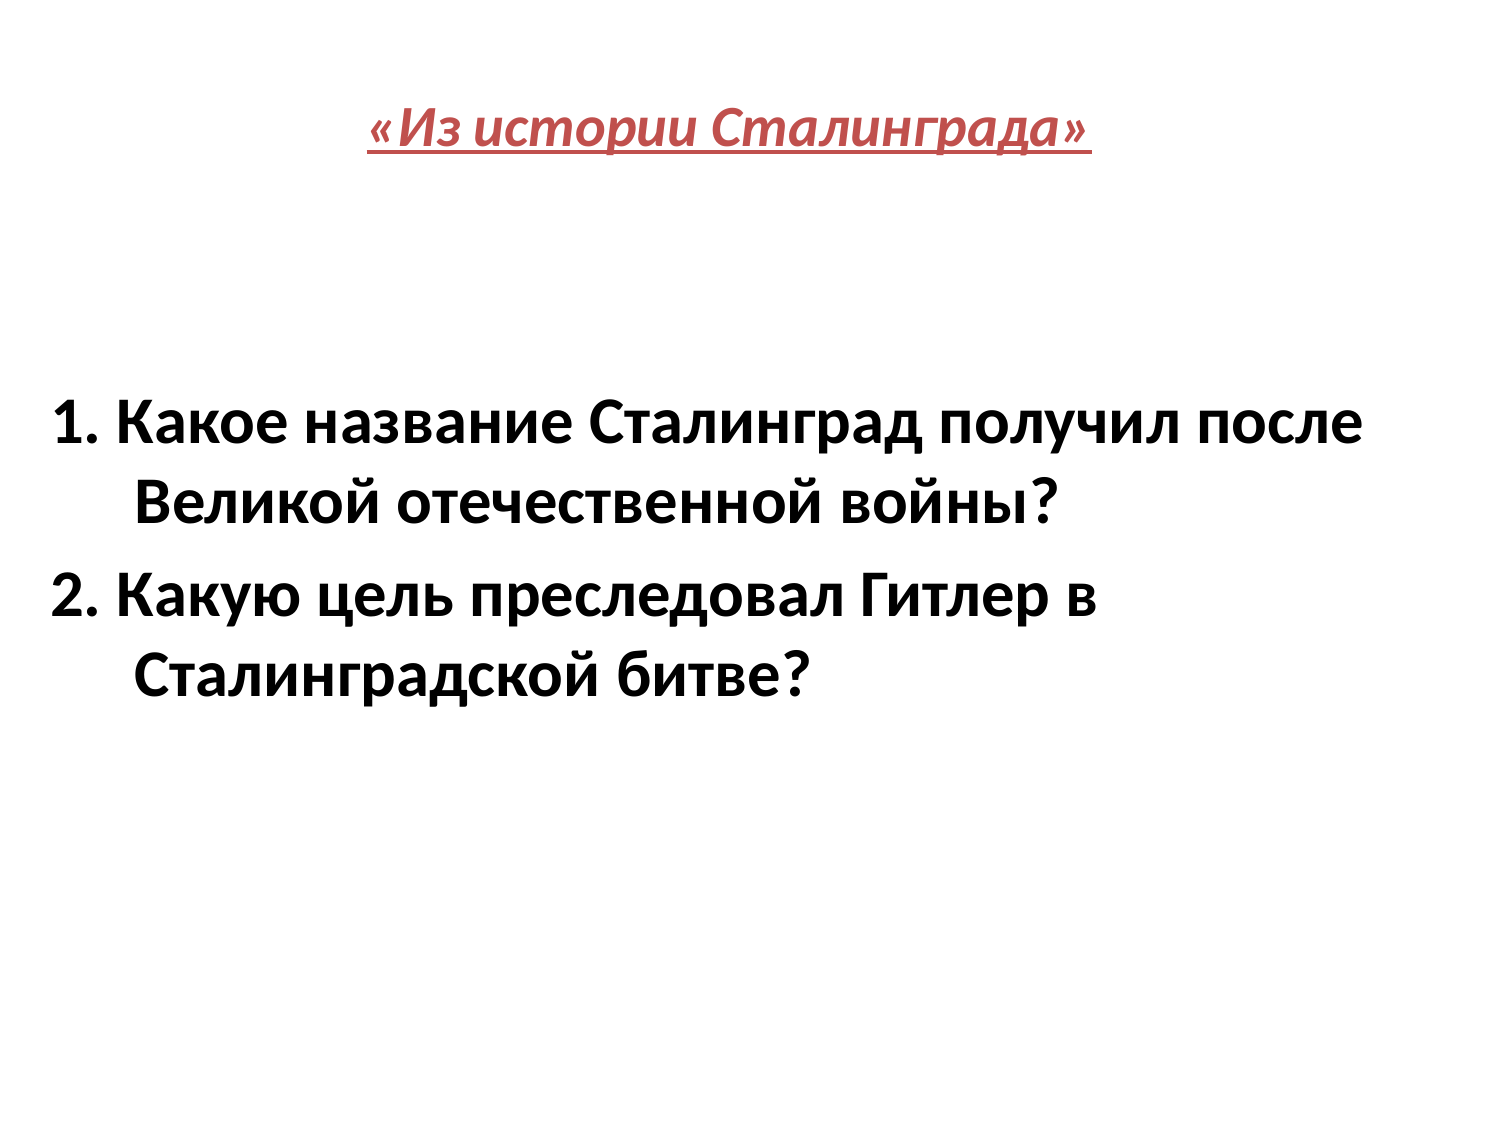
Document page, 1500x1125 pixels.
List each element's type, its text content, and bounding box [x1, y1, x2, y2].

title «Из истории Сталинграда» [46, 46, 1412, 200]
subtitle 1. Какое название Сталинград получил после Великой отечественной войны? 2. Какую цель преследовал Гитлер в Сталинградской битве? [35, 369, 1454, 1090]
